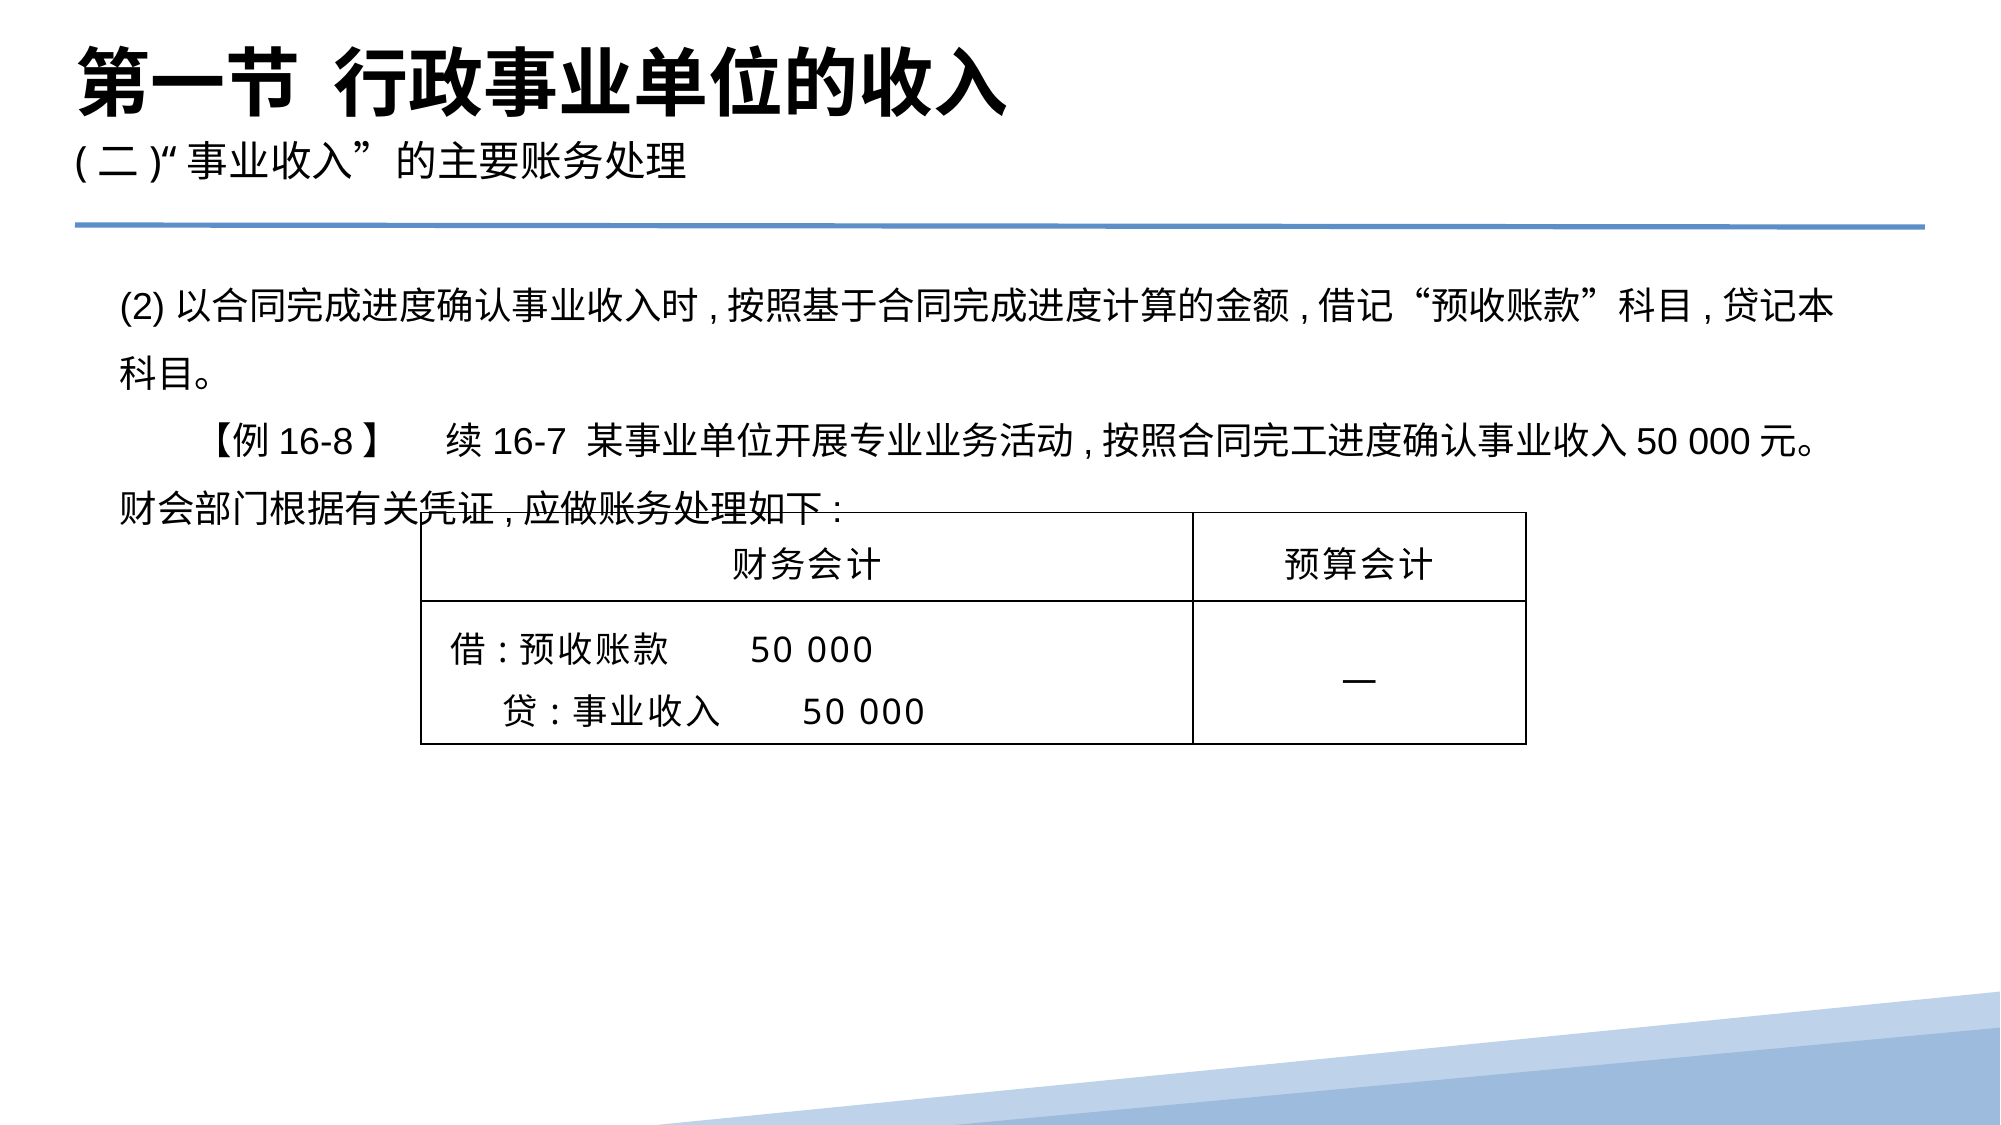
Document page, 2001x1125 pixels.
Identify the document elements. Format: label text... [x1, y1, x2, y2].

table_cell 借:预收账款 50 000 贷:事业收入 50 000 [422, 602, 1192, 743]
text_box 第一节 行政事业单位的收入 [75, 24, 1925, 124]
text_box (二)“事业收入”的主要账务处理 [75, 124, 1925, 200]
table_header 财务会计 [422, 513, 1192, 600]
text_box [74, 224, 1925, 228]
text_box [656, 991, 2000, 1125]
table_cell — [1194, 602, 1525, 743]
text_box (2)以合同完成进度确认事业收入时,按照基于合同完成进度计算的金额,借记“预收账款”科目,贷记本科目。 【例16-8】 续16-7 某事业单位开展专业业务活动,按照合同完工进度确认事业收入50 000元。财会部门根据有关凭证,应做账务处理如下: [104, 252, 1873, 522]
table_header 预算会计 [1194, 513, 1525, 600]
